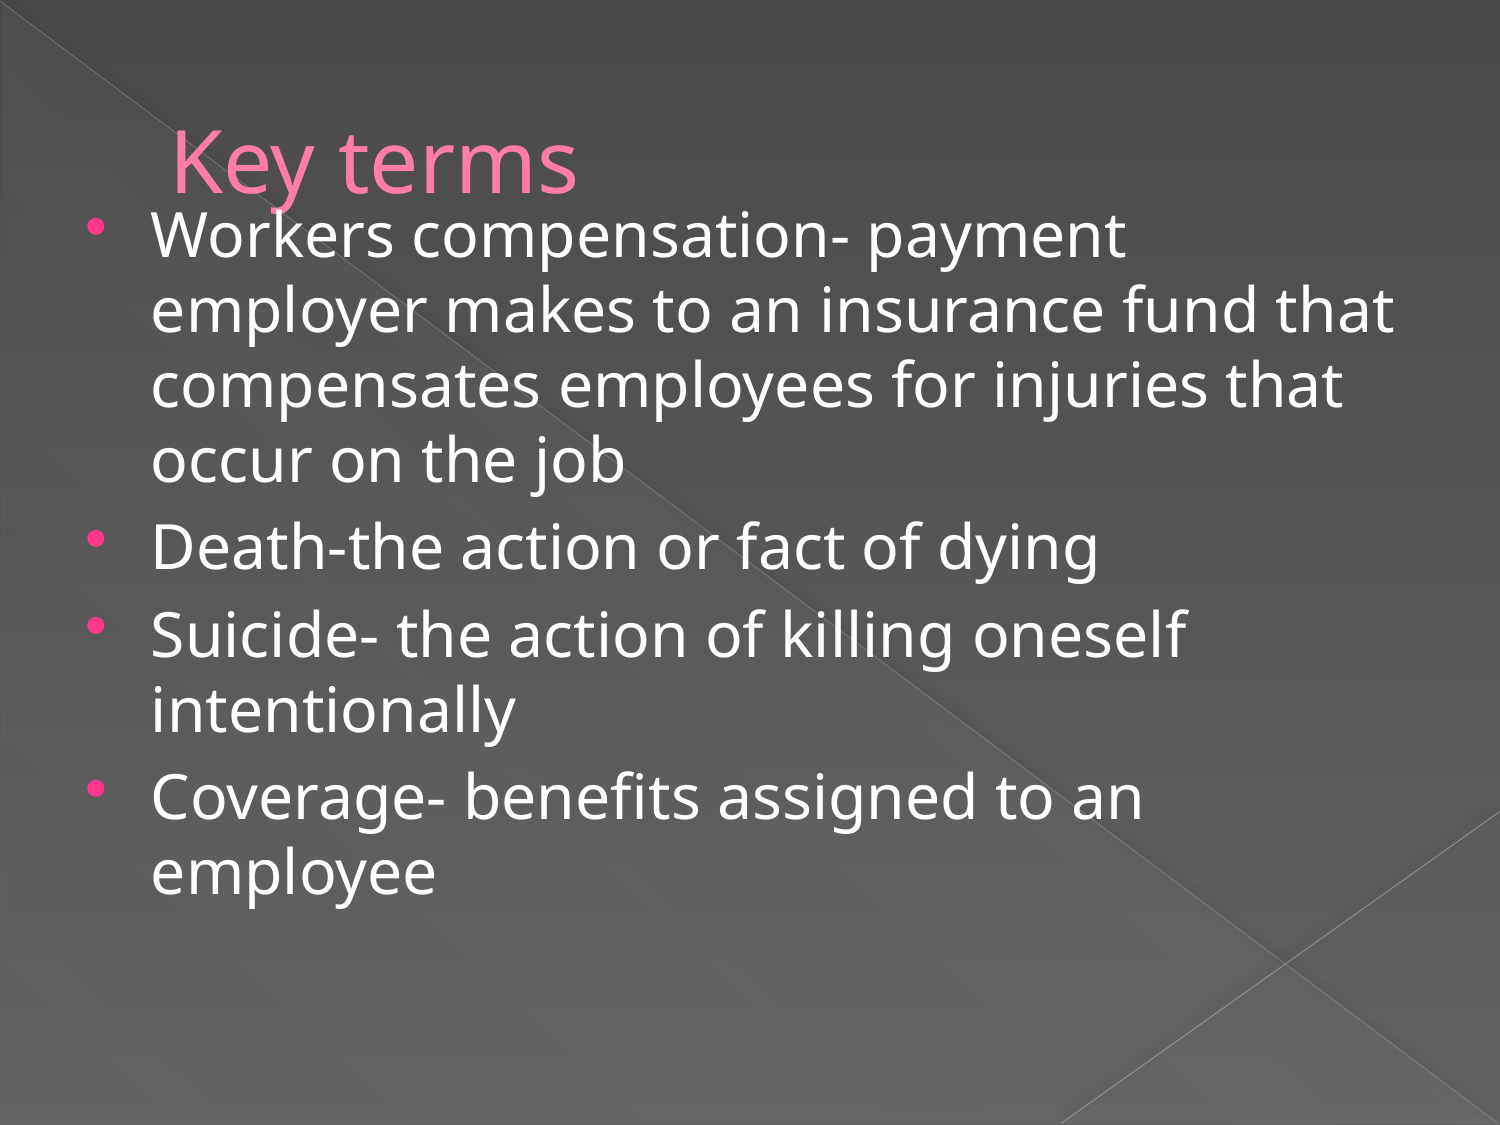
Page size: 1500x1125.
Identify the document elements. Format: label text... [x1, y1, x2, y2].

title Key terms [75, 43, 1425, 274]
list Workers compensation- payment employer makes to an insurance fund that compensates employees for injuries that occur on the job Death-the action or fact of dying Suicide- the action of killing oneself intentionally Coverage- benefits assigned to an employee [62, 187, 1413, 930]
